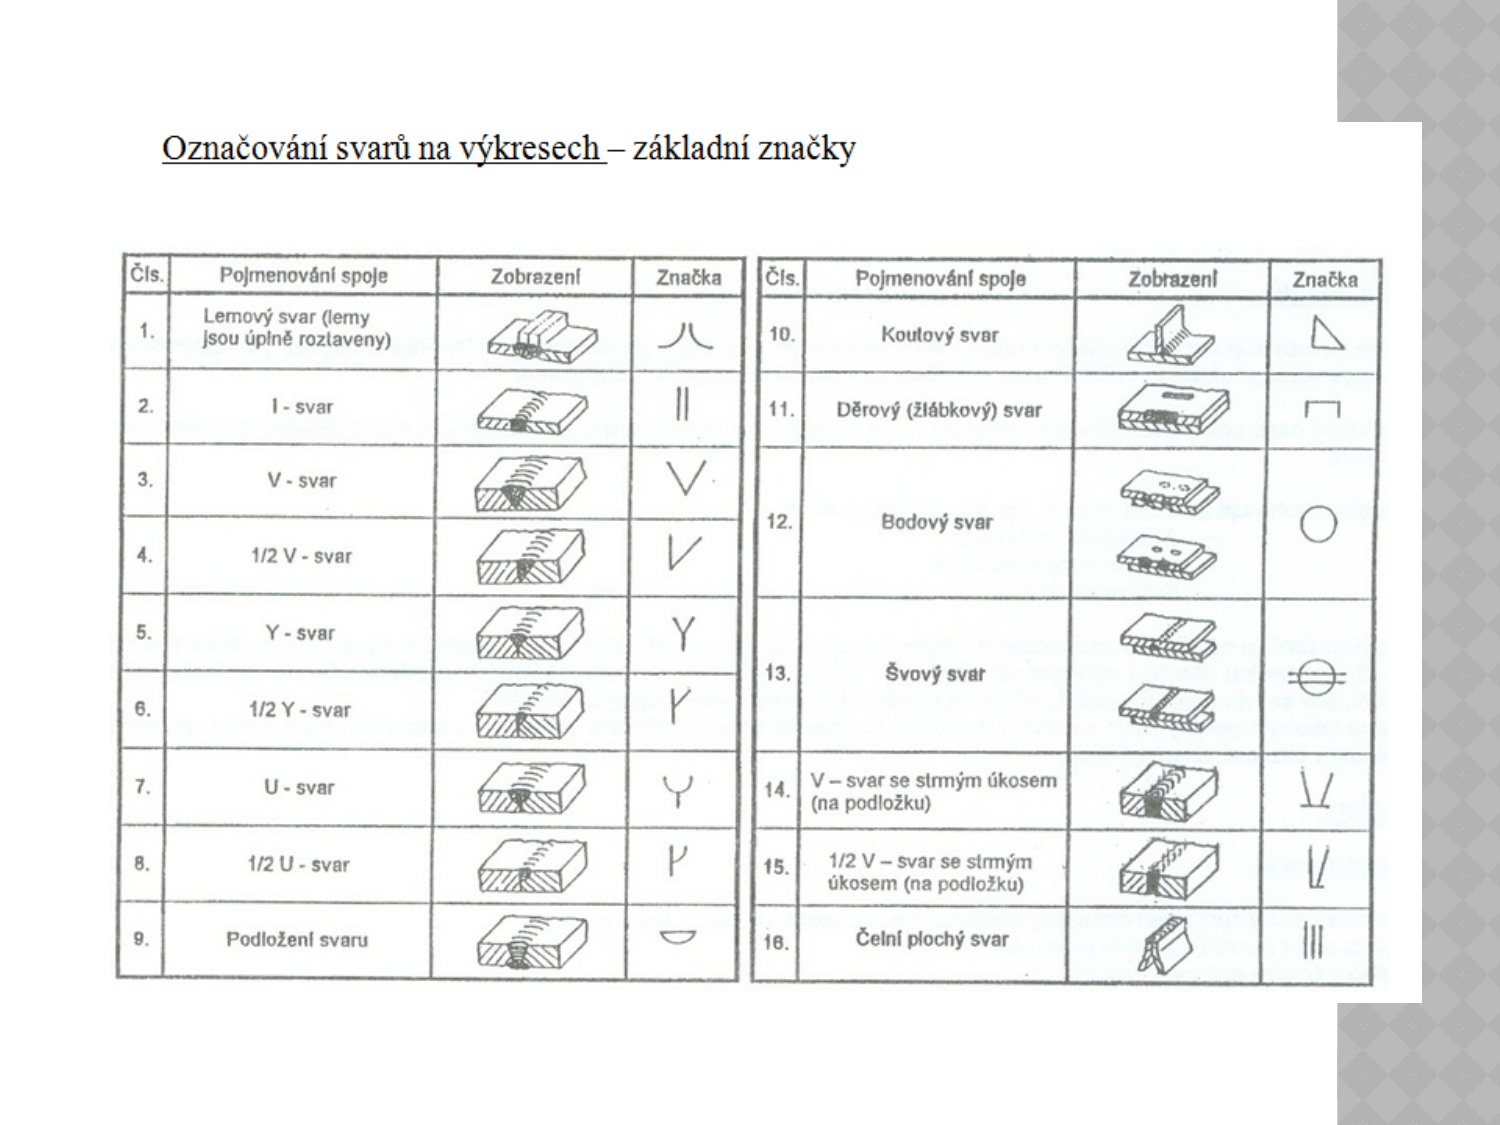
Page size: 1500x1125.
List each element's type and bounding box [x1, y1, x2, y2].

picture [77, 122, 1422, 1003]
